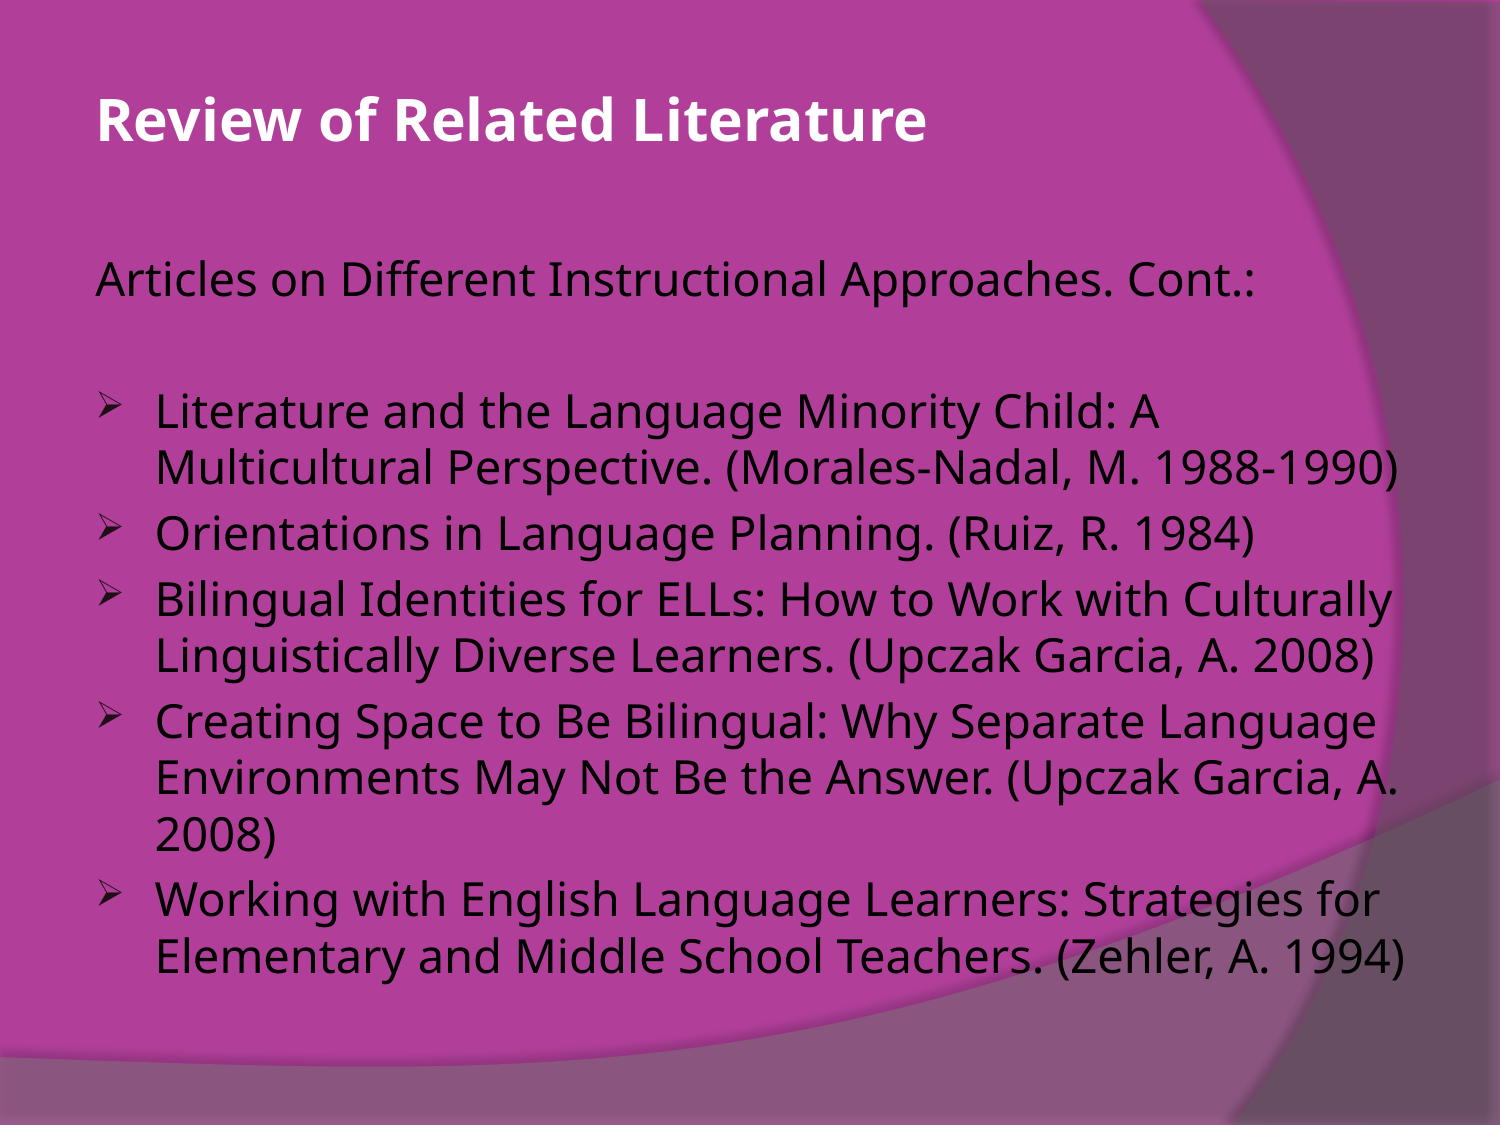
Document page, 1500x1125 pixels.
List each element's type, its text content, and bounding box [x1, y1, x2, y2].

list Review of Related Literature Articles on Different Instructional Approaches. Cont.: Literature and the Language Minority Child: A Multicultural Perspective. (Morales-Nadal, M. 1988-1990) Orientations in Language Planning. (Ruiz, R. 1984) Bilingual Identities for ELLs: How to Work with Culturally Linguistically Diverse Learners. (Upczak Garcia, A. 2008) Creating Space to Be Bilingual: Why Separate Language Environments May Not Be the Answer. (Upczak Garcia, A. 2008) Working with English Language Learners: Strategies for Elementary and Middle School Teachers. (Zehler, A. 1994) [75, 75, 1425, 1038]
